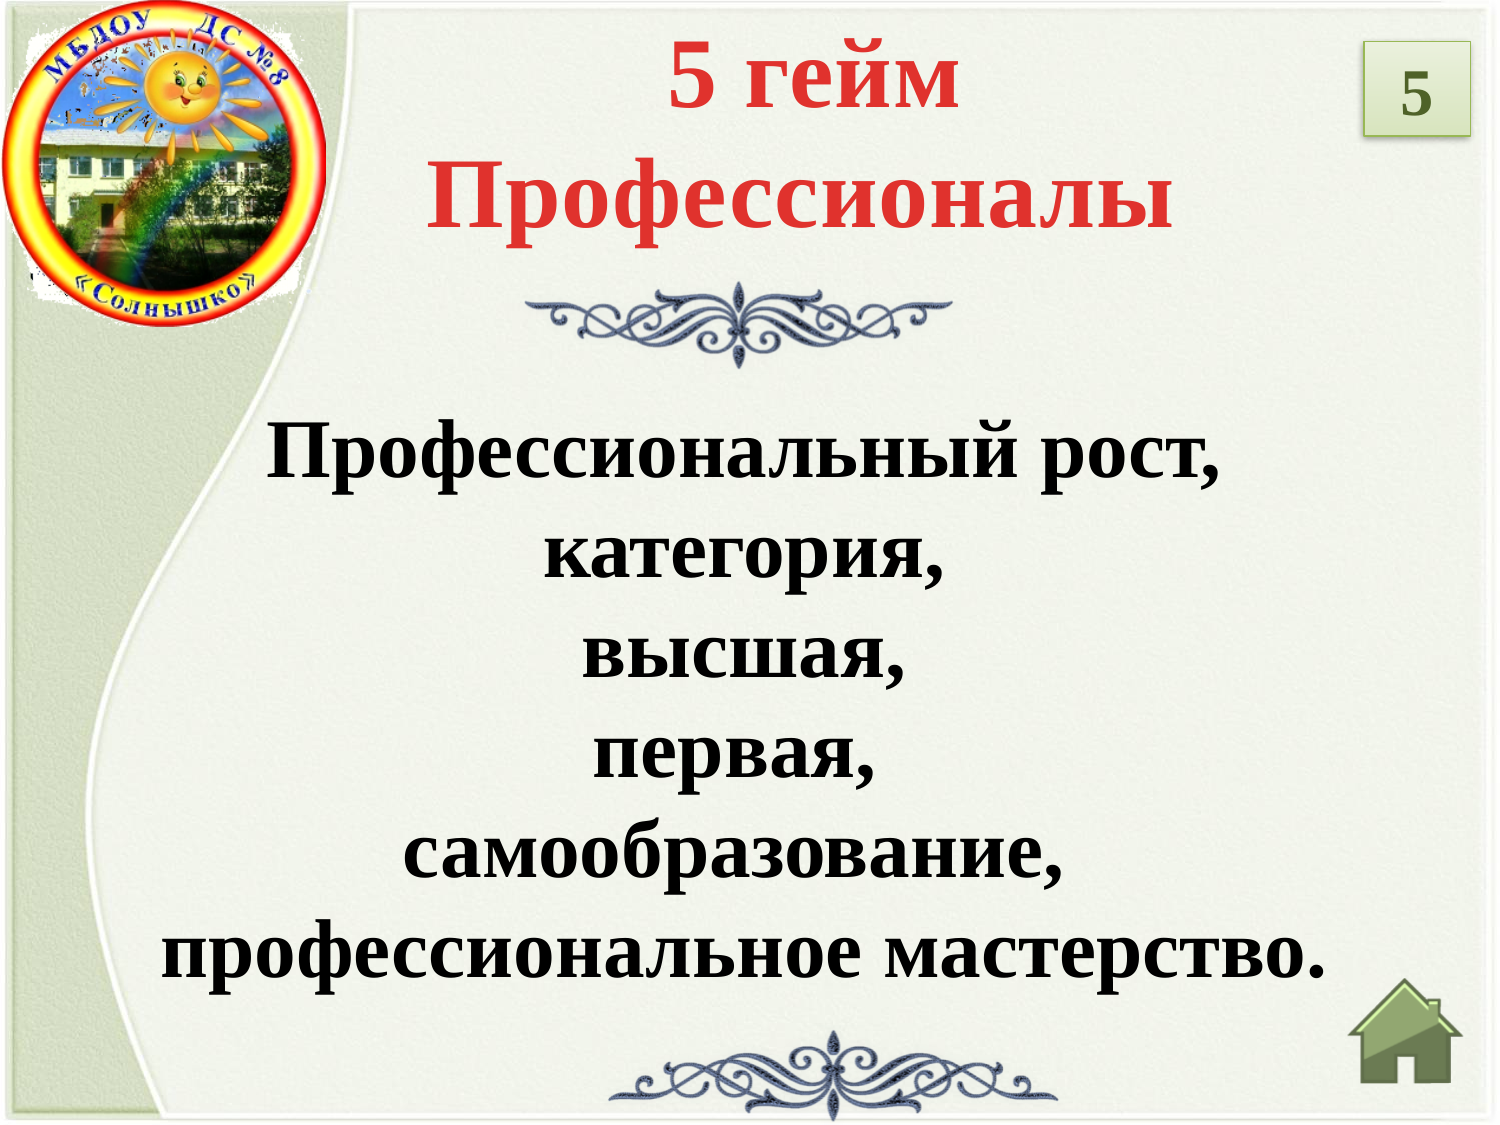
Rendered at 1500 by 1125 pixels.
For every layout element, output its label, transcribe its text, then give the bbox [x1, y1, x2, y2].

text_box 5 гейм Профессионалы [411, 0, 1218, 255]
picture [0, 0, 1500, 1125]
text_box 5 [1363, 41, 1471, 137]
text_box Профессиональный рост, категория, высшая, первая, самообразование, профессиональное мастерство. [93, 386, 1395, 1002]
